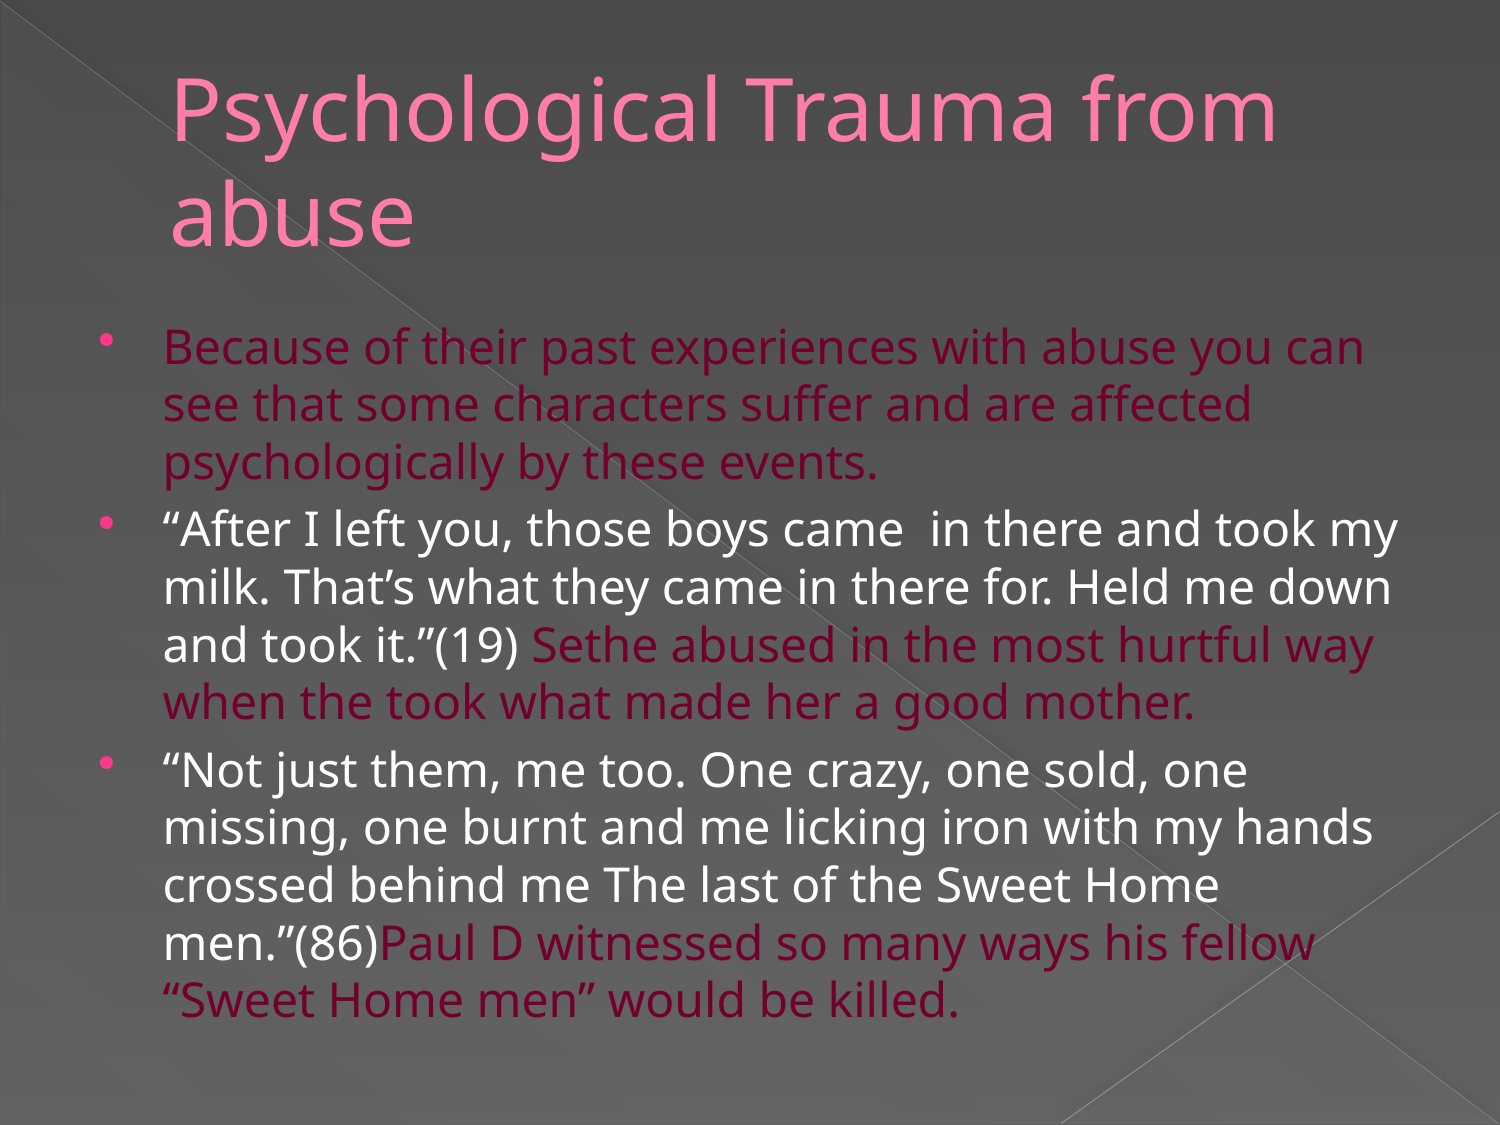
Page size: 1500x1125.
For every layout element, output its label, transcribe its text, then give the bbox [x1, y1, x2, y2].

title Psychological Trauma from abuse [75, 43, 1425, 274]
list Because of their past experiences with abuse you can see that some characters suffer and are affected psychologically by these events. “After I left you, those boys came in there and took my milk. That’s what they came in there for. Held me down and took it.”(19) Sethe abused in the most hurtful way when the took what made her a good mother. “Not just them, me too. One crazy, one sold, one missing, one burnt and me licking iron with my hands crossed behind me The last of the Sweet Home men.”(86)Paul D witnessed so many ways his fellow “Sweet Home men” would be killed. [75, 308, 1425, 1059]
